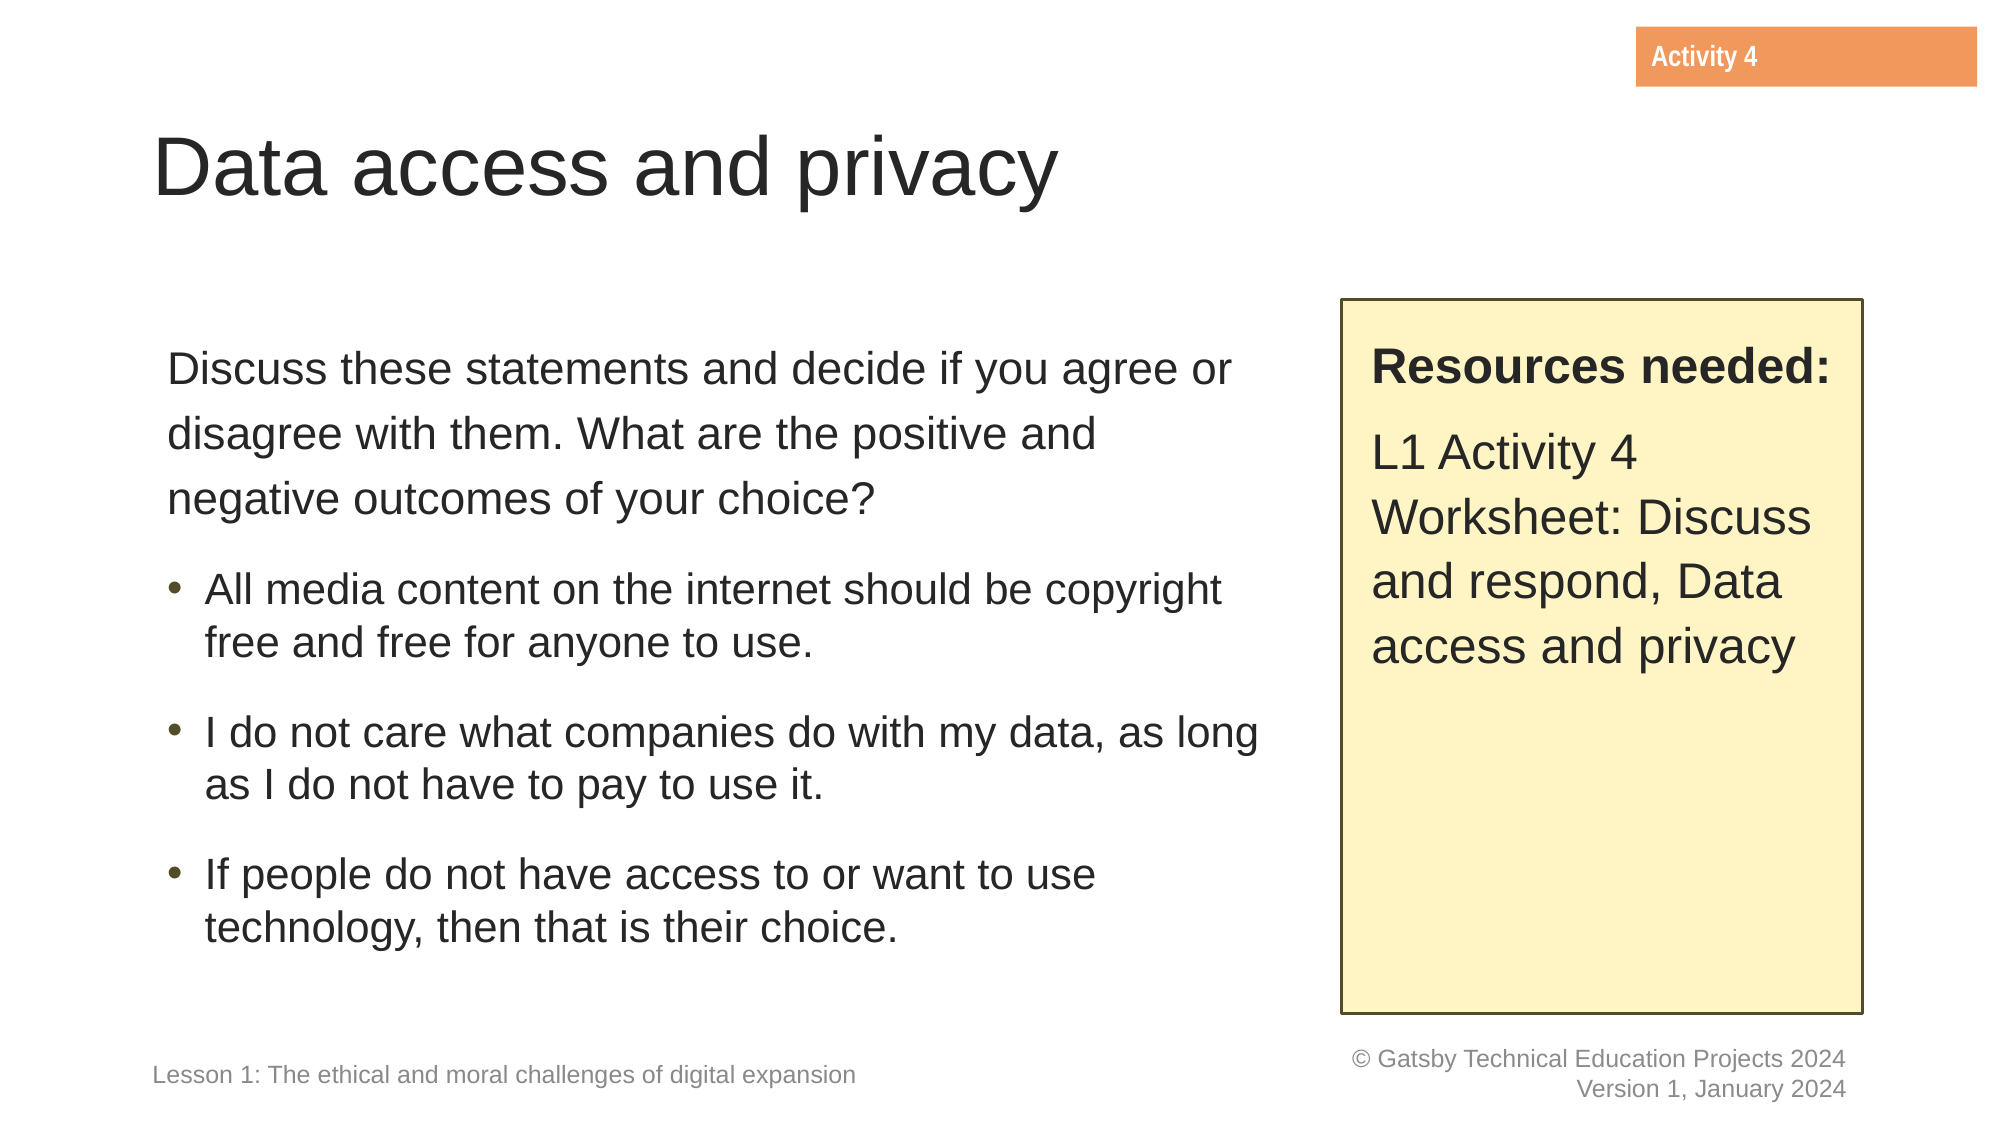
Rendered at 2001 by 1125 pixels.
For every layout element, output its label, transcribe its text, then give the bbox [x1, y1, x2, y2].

title Data access and privacy [137, 59, 1863, 278]
list Discuss these statements and decide if you agree or disagree with them. What are the positive and negative outcomes of your choice? All media content on the internet should be copyright free and free for anyone to use. I do not care what companies do with my data, as long as I do not have to pay to use it. If people do not have access to or want to use technology, then that is their choice. [137, 299, 1300, 1014]
list Activity 4 [1636, 26, 1978, 87]
list Lesson 1: The ethical and moral challenges of digital expansion [137, 1042, 1024, 1103]
list Resources needed: L1 Activity 4 Worksheet: Discuss and respond, Data access and privacy [1340, 298, 1864, 1015]
